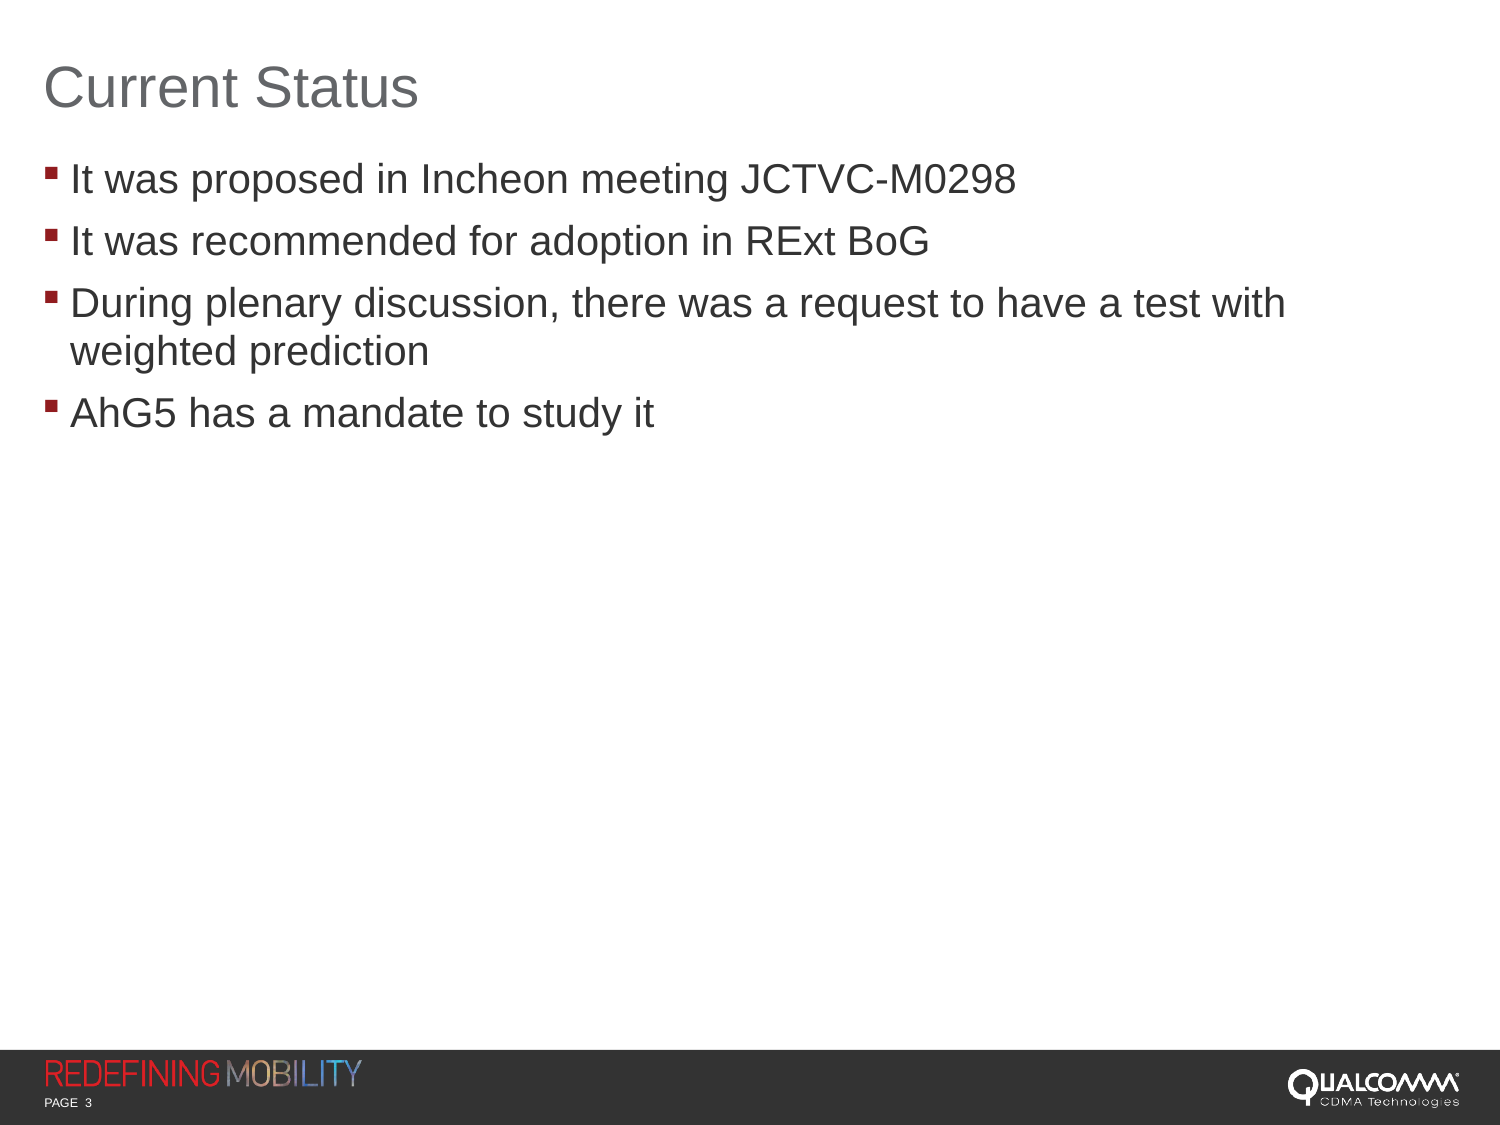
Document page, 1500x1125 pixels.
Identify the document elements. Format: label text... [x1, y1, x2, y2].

picture [1278, 1058, 1478, 1114]
list It was proposed in Incheon meeting JCTVC-M0298 It was recommended for adoption in RExt BoG During plenary discussion, there was a request to have a test with weighted prediction AhG5 has a mandate to study it [26, 148, 1457, 1021]
picture [30, 1048, 372, 1099]
title Current Status [28, 44, 1462, 138]
